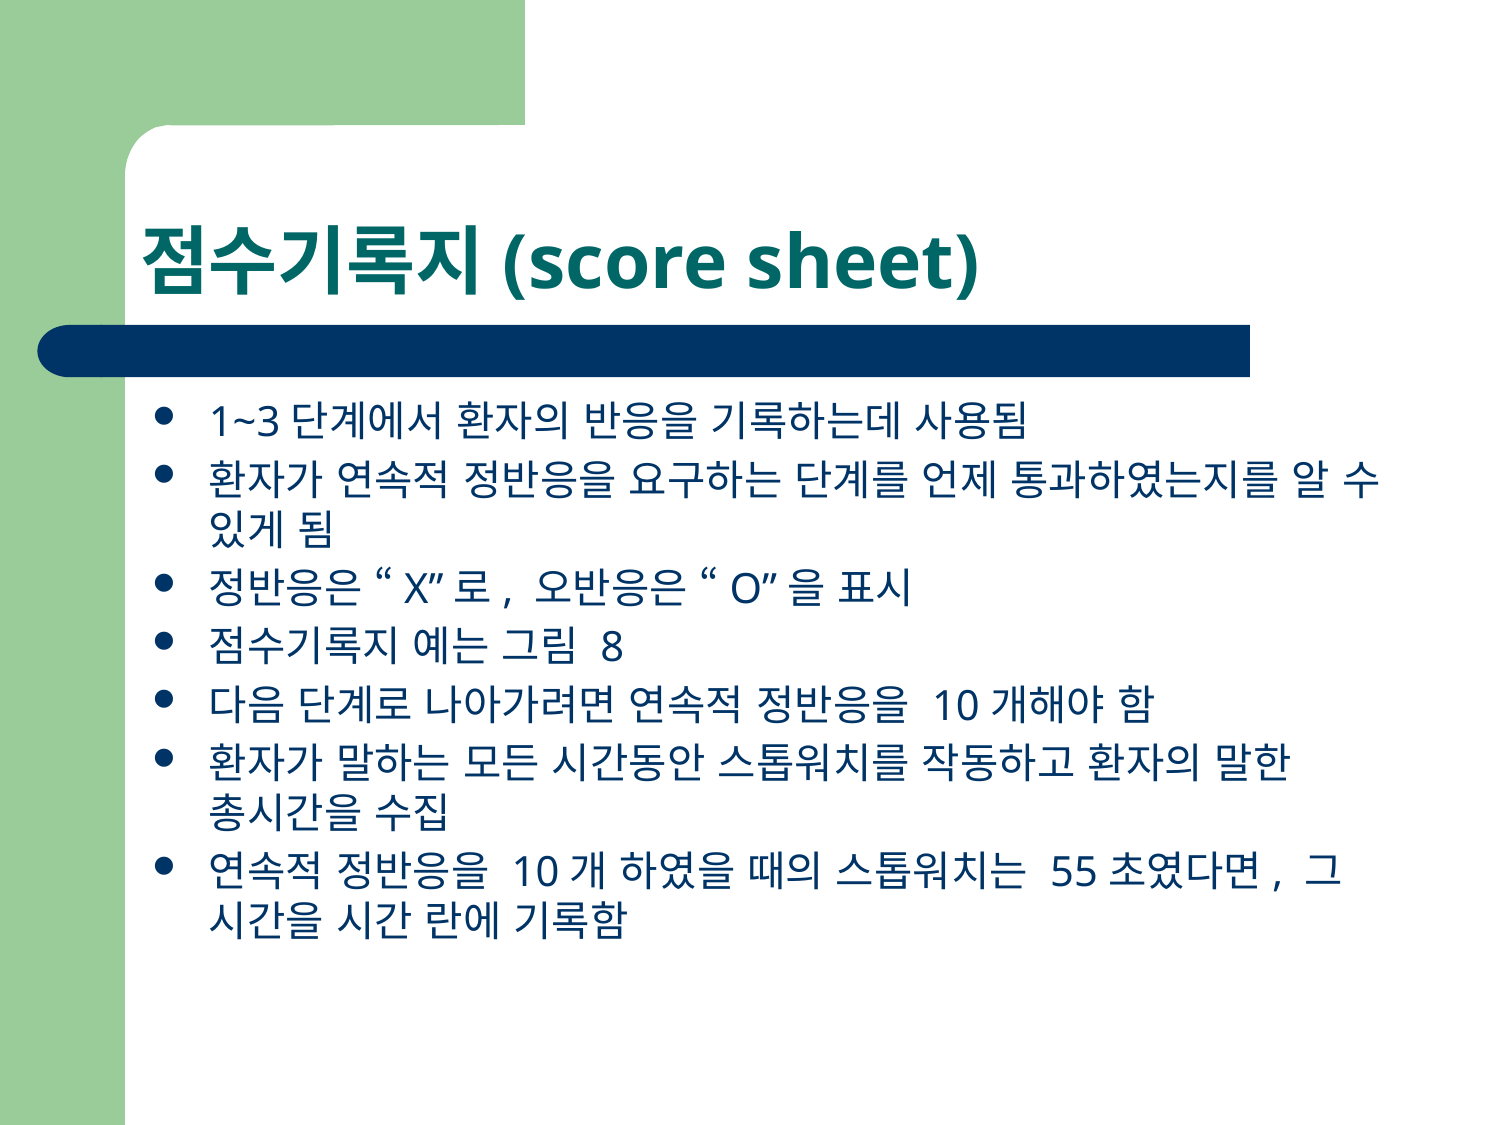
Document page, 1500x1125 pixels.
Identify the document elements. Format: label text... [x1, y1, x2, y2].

list 1~3단계에서 환자의 반응을 기록하는데 사용됨 환자가 연속적 정반응을 요구하는 단계를 언제 통과하였는지를 알 수 있게 됨 정반응은 “X”로, 오반응은 “O”을 표시 점수기록지 예는 그림 8 다음 단계로 나아가려면 연속적 정반응을 10개해야 함 환자가 말하는 모든 시간동안 스톱워치를 작동하고 환자의 말한 총시간을 수집 연속적 정반응을 10개 하였을 때의 스톱워치는 55초였다면, 그 시간을 시간 란에 기록함 [137, 387, 1400, 999]
title 점수기록지(score sheet) [124, 124, 1426, 313]
